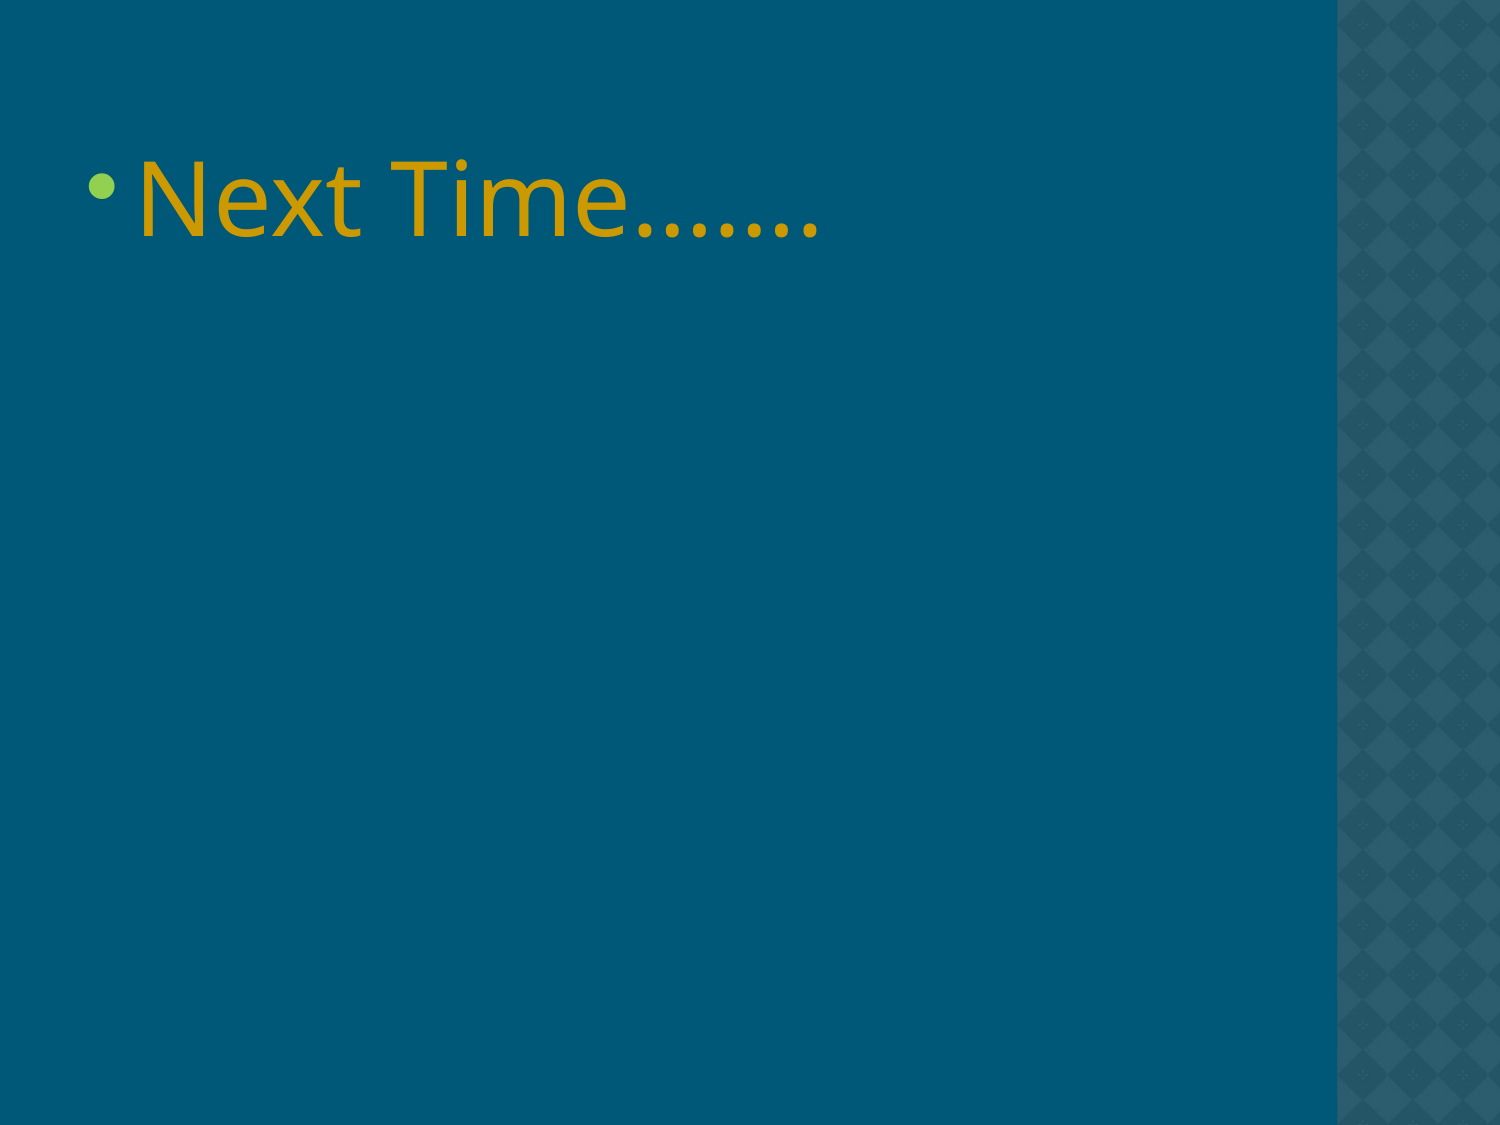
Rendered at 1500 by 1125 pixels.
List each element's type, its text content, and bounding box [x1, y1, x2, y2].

picture [1338, 0, 1500, 1125]
list Next Time……. [75, 125, 1425, 1005]
